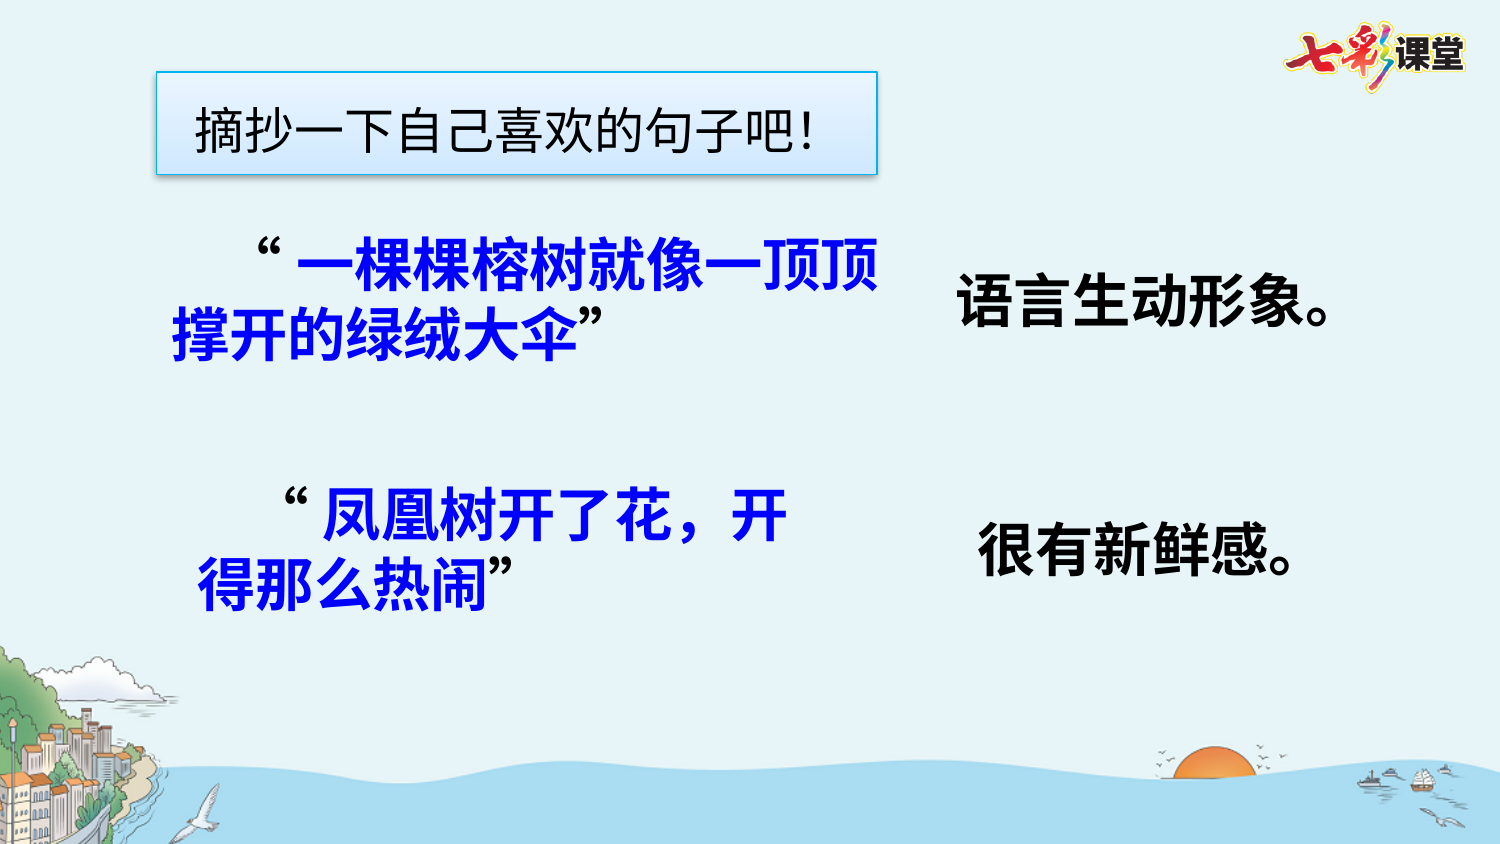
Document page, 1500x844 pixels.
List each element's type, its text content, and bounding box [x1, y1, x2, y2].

text_box 语言生动形象。 [940, 256, 1364, 342]
text_box “凤凰树开了花，开得那么热闹” [183, 470, 809, 626]
text_box 很有新鲜感。 [962, 505, 1342, 591]
picture [0, 0, 1500, 844]
text_box 摘抄一下自己喜欢的句子吧！ [156, 71, 878, 175]
text_box “一棵棵榕树就像一顶顶撑开的绿绒大伞” [156, 220, 945, 376]
